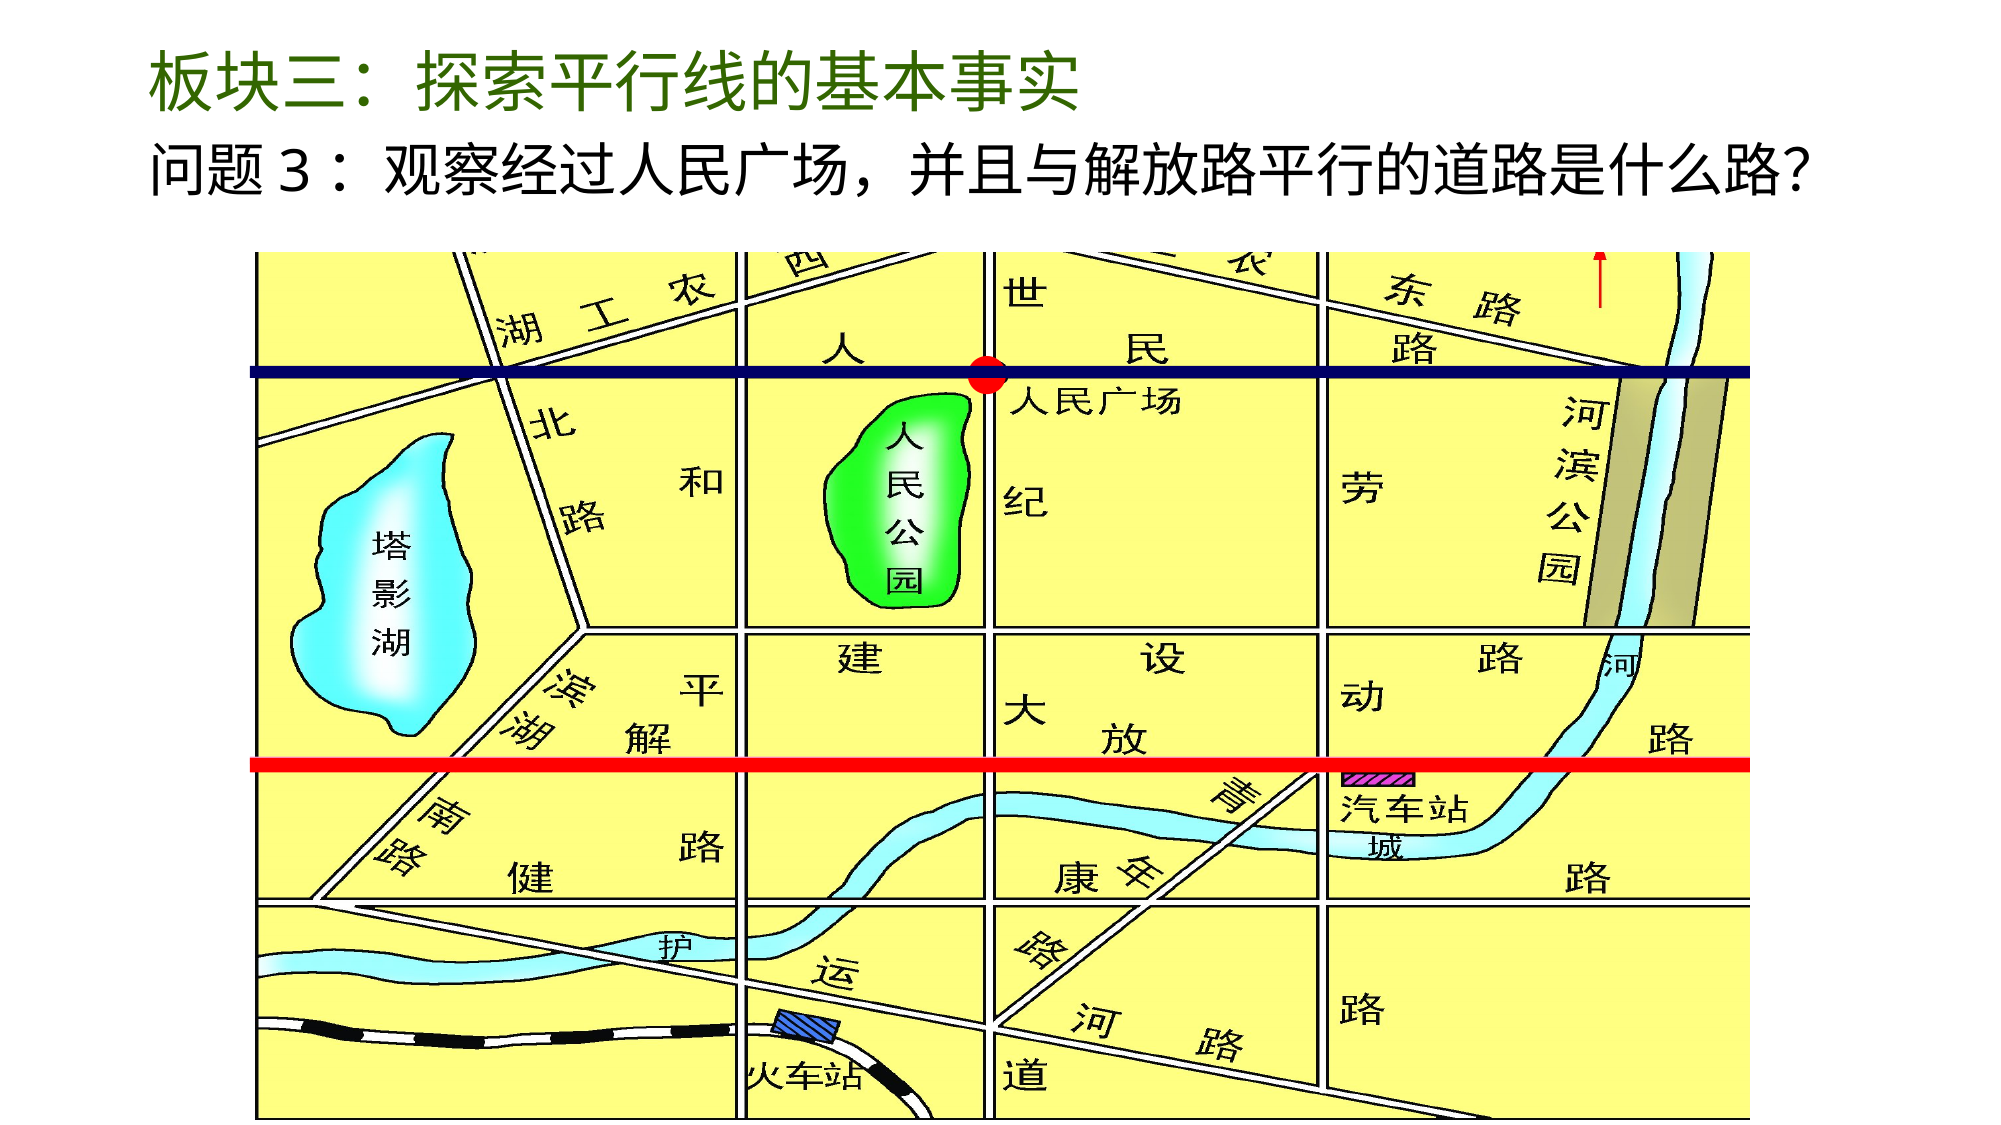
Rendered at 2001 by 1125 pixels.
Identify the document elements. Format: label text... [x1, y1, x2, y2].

text_box 问题3：观察经过人民广场，并且与解放路平行的道路是什么路？ [110, 125, 1890, 211]
text_box 板块三：探索平行线的基本事实 [132, 32, 1169, 127]
picture [249, 252, 1750, 1125]
